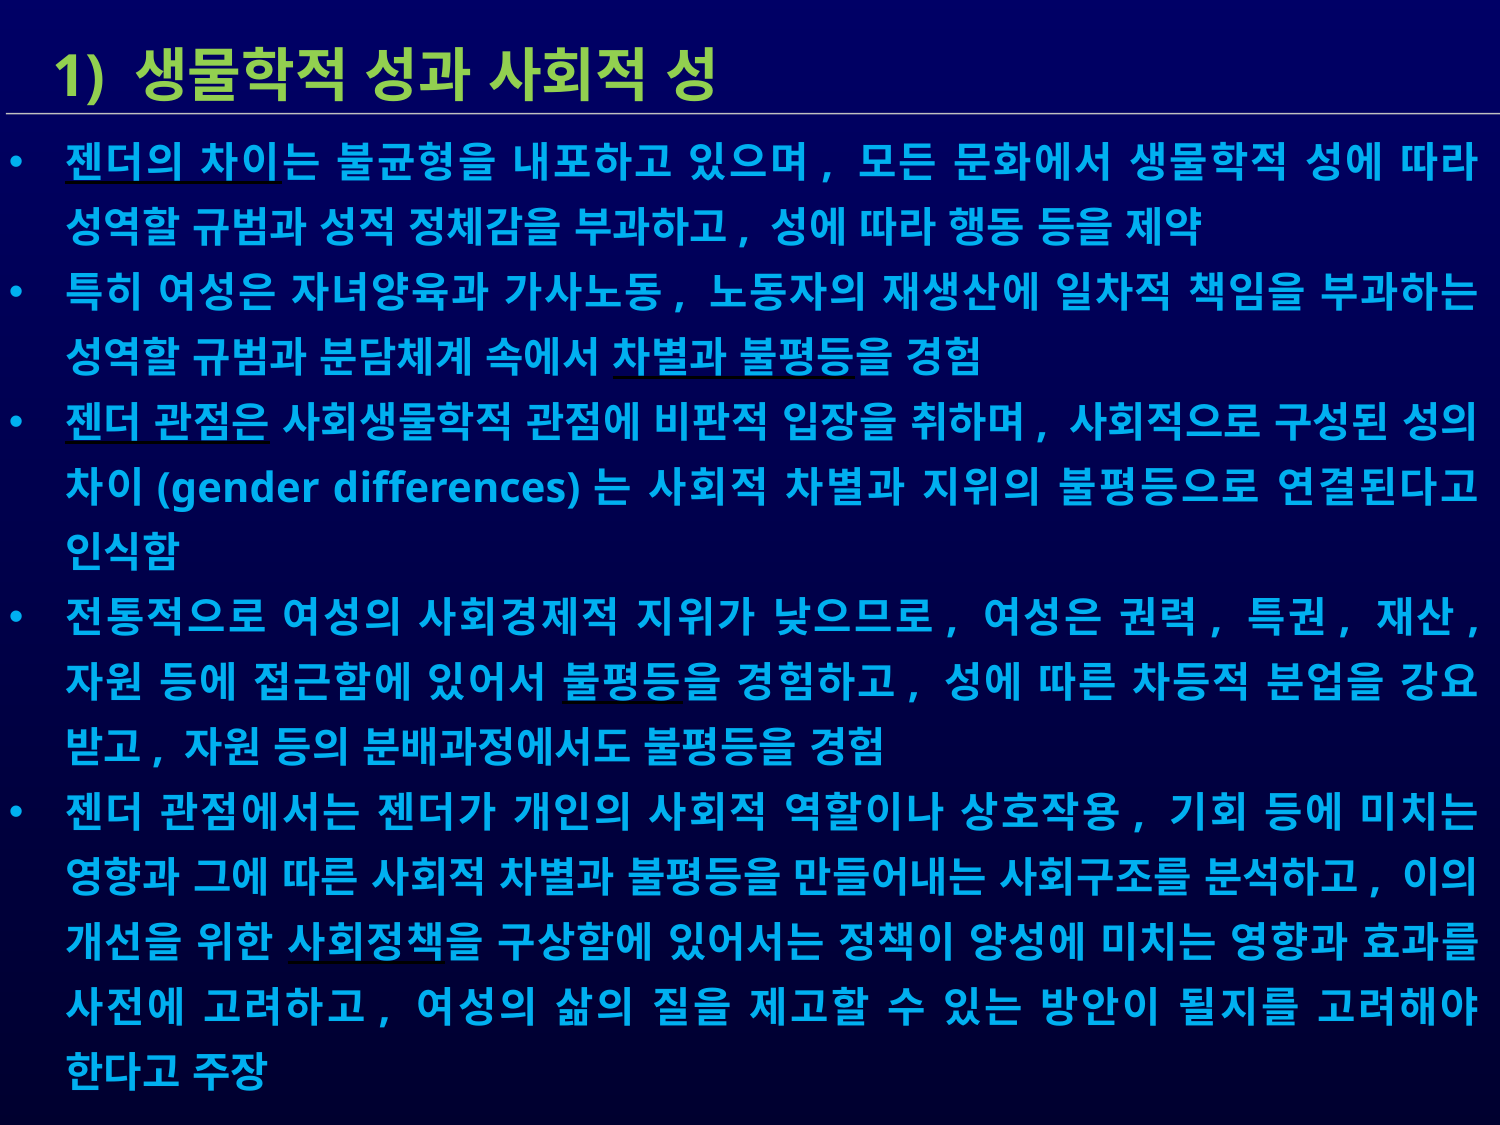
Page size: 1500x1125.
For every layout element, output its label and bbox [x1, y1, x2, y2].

text_box [0, 30, 1500, 1105]
